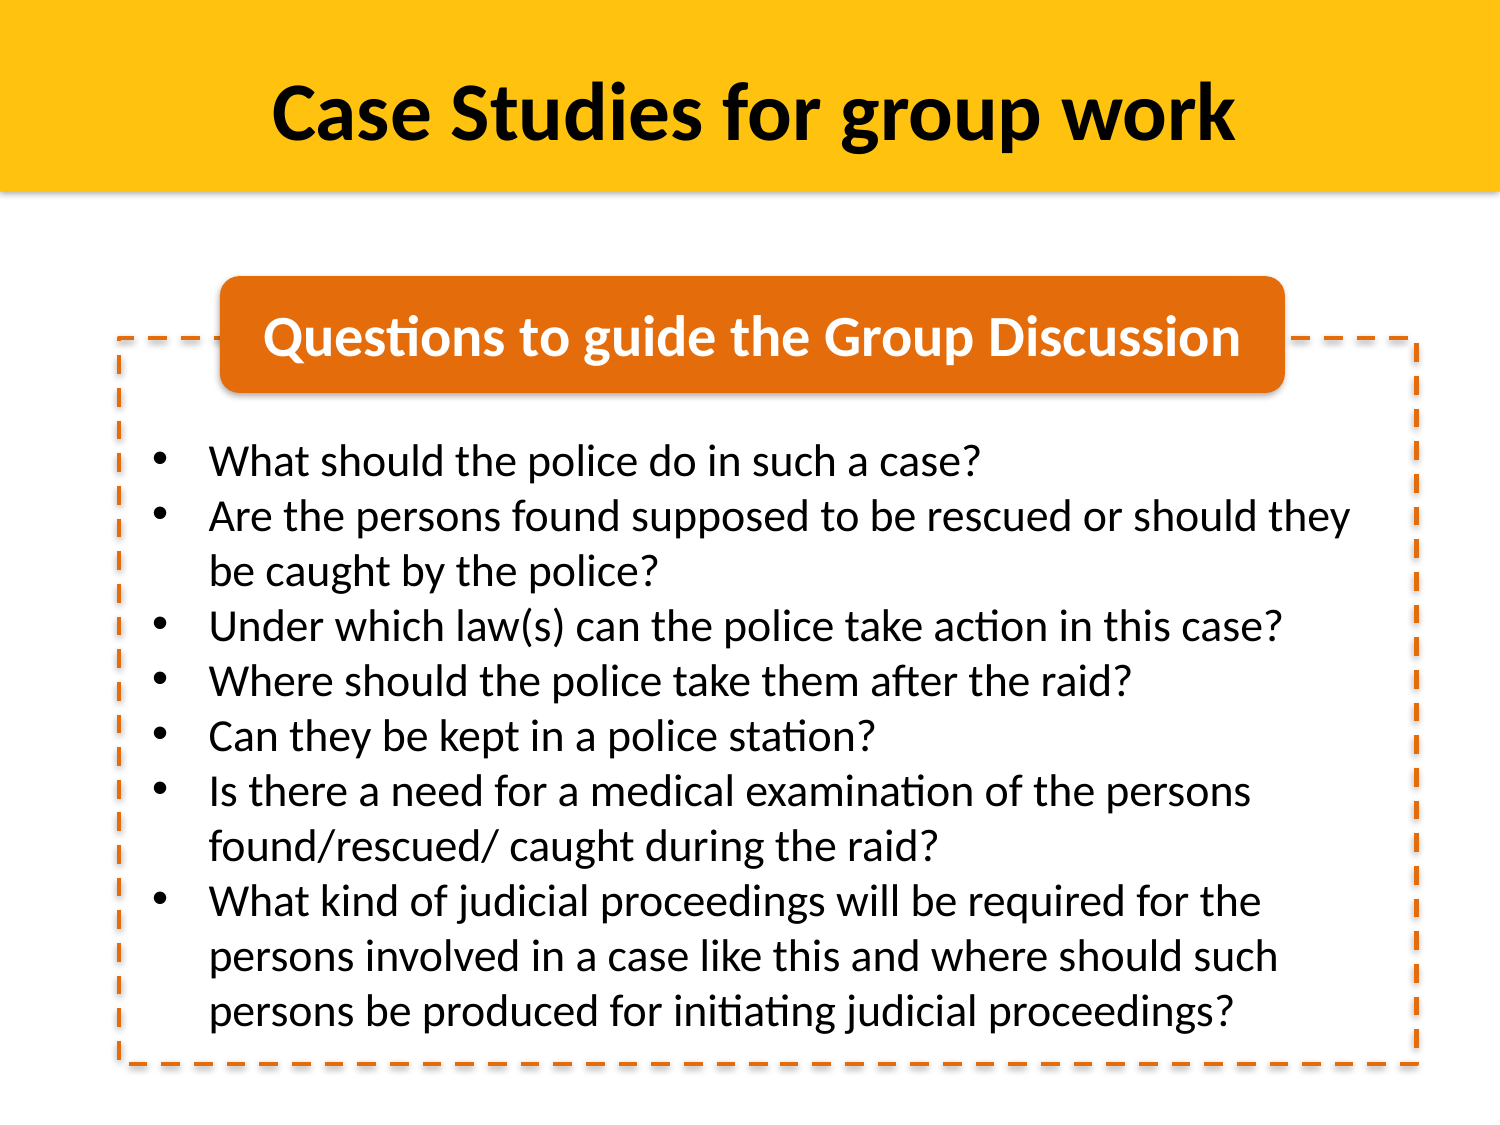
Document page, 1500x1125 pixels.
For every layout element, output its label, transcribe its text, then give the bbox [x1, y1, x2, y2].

text_box Case Studies for group work [4, 49, 1500, 165]
text_box Questions to guide the Group Discussion [137, 290, 1368, 376]
text_box [219, 376, 1286, 394]
text_box [219, 275, 1285, 290]
text_box What should the police do in such a case? Are the persons found supposed to be rescued or should they be caught by the police? Under which law(s) can the police take action in this case? Where should the police take them after the raid? Can they be kept in a police station? Is there a need for a medical examination of the persons found/rescued/ caught during the raid? What kind of judicial proceedings will be required for the persons involved in a case like this and where should such persons be produced for initiating judicial proceedings? [137, 423, 1390, 1043]
text_box [118, 337, 1417, 1065]
